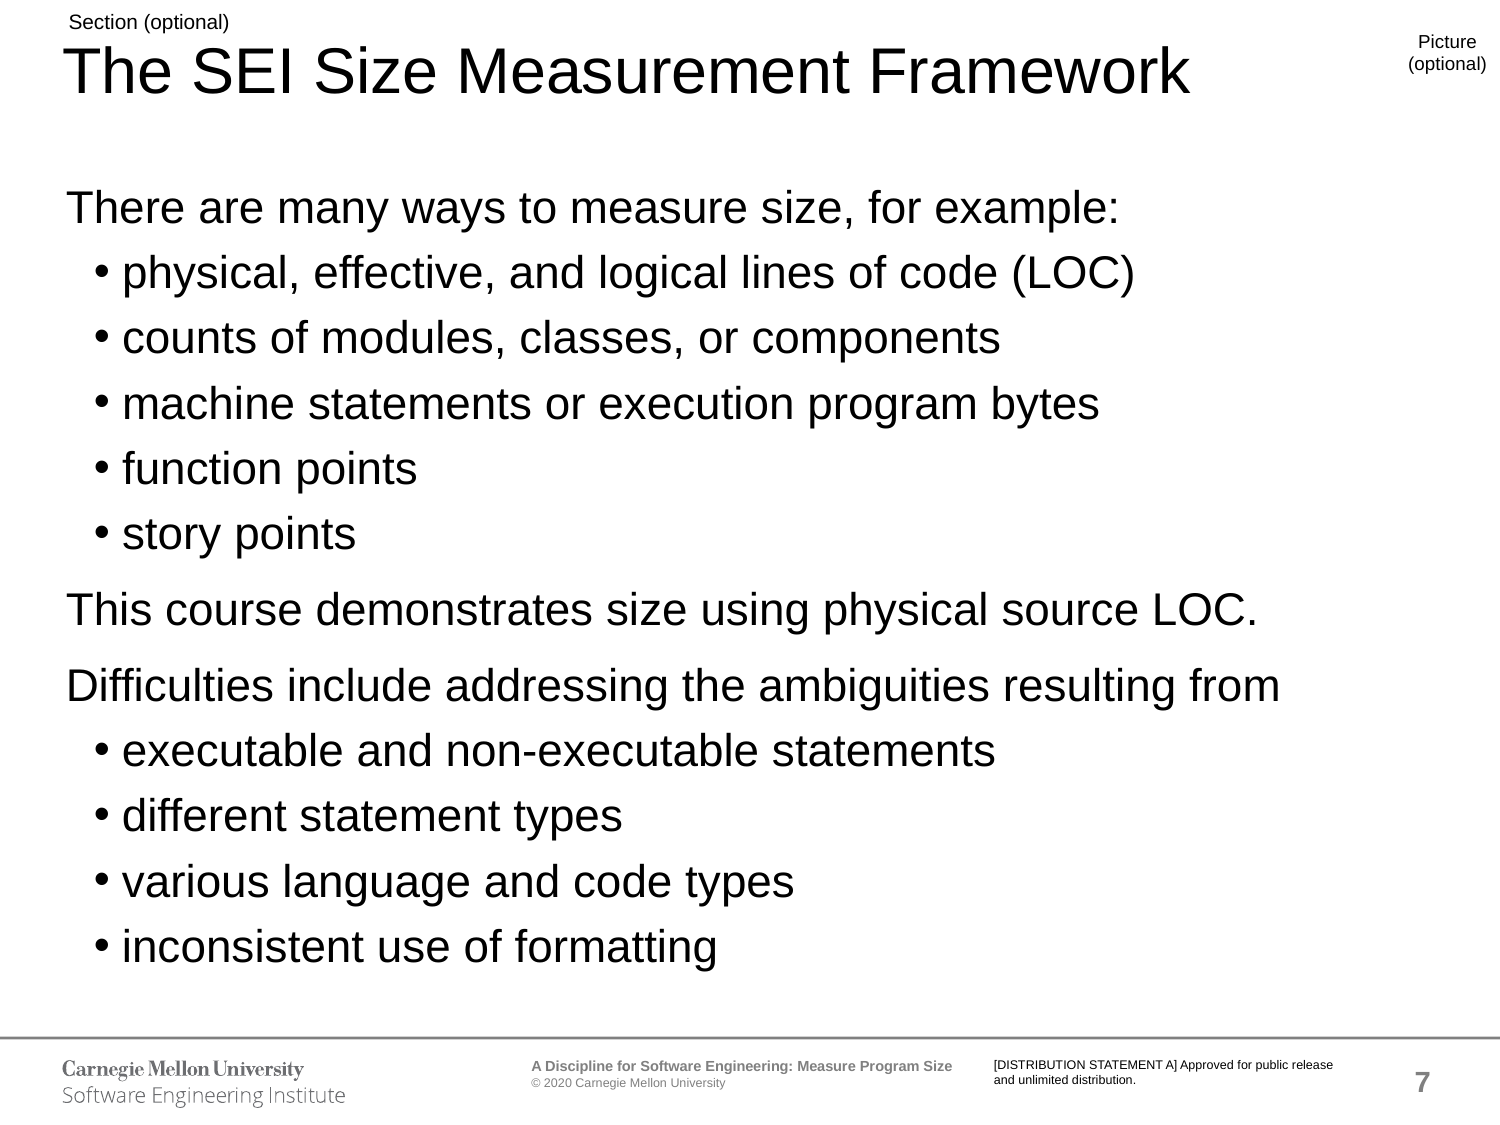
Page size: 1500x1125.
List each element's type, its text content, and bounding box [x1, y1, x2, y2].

title The SEI Size Measurement Framework [62, 37, 1338, 182]
list There are many ways to measure size, for example: physical, effective, and logical lines of code (LOC) counts of modules, classes, or components machine statements or execution program bytes function points story points This course demonstrates size using physical source LOC. Difficulties include addressing the ambiguities resulting from executable and non-executable statements different statement types various language and code types inconsistent use of formatting [65, 177, 1431, 1000]
